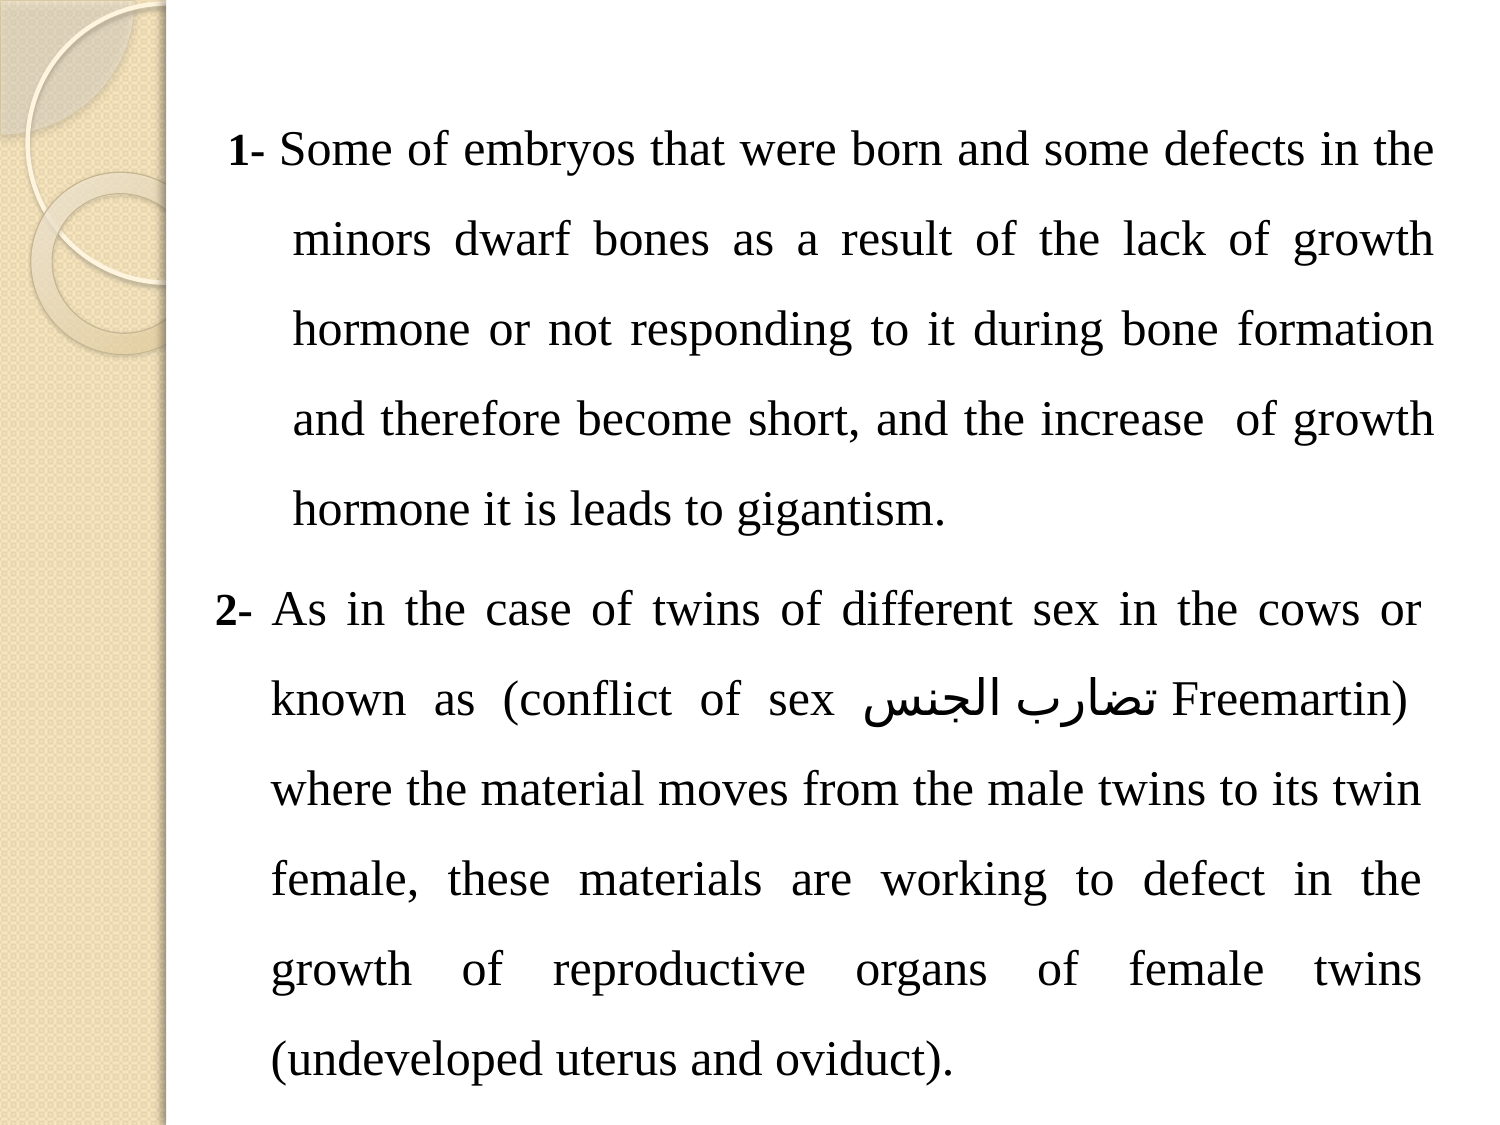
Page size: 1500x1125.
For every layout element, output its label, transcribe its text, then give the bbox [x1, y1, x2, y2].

text_box 2- As in the case of twins of different sex in the cows or known as (conflict of sex تضارب الجنس Freemartin) where the material moves from the male twins to its twin female, these materials are working to defect in the growth of reproductive organs of female twins (undeveloped uterus and oviduct). [200, 537, 1438, 1093]
text_box 1- Some of embryos that were born and some defects in the minors dwarf bones as a result of the lack of growth hormone or not responding to it during bone formation and therefore become short, and the increase of growth hormone it is leads to gigantism. [212, 78, 1450, 543]
